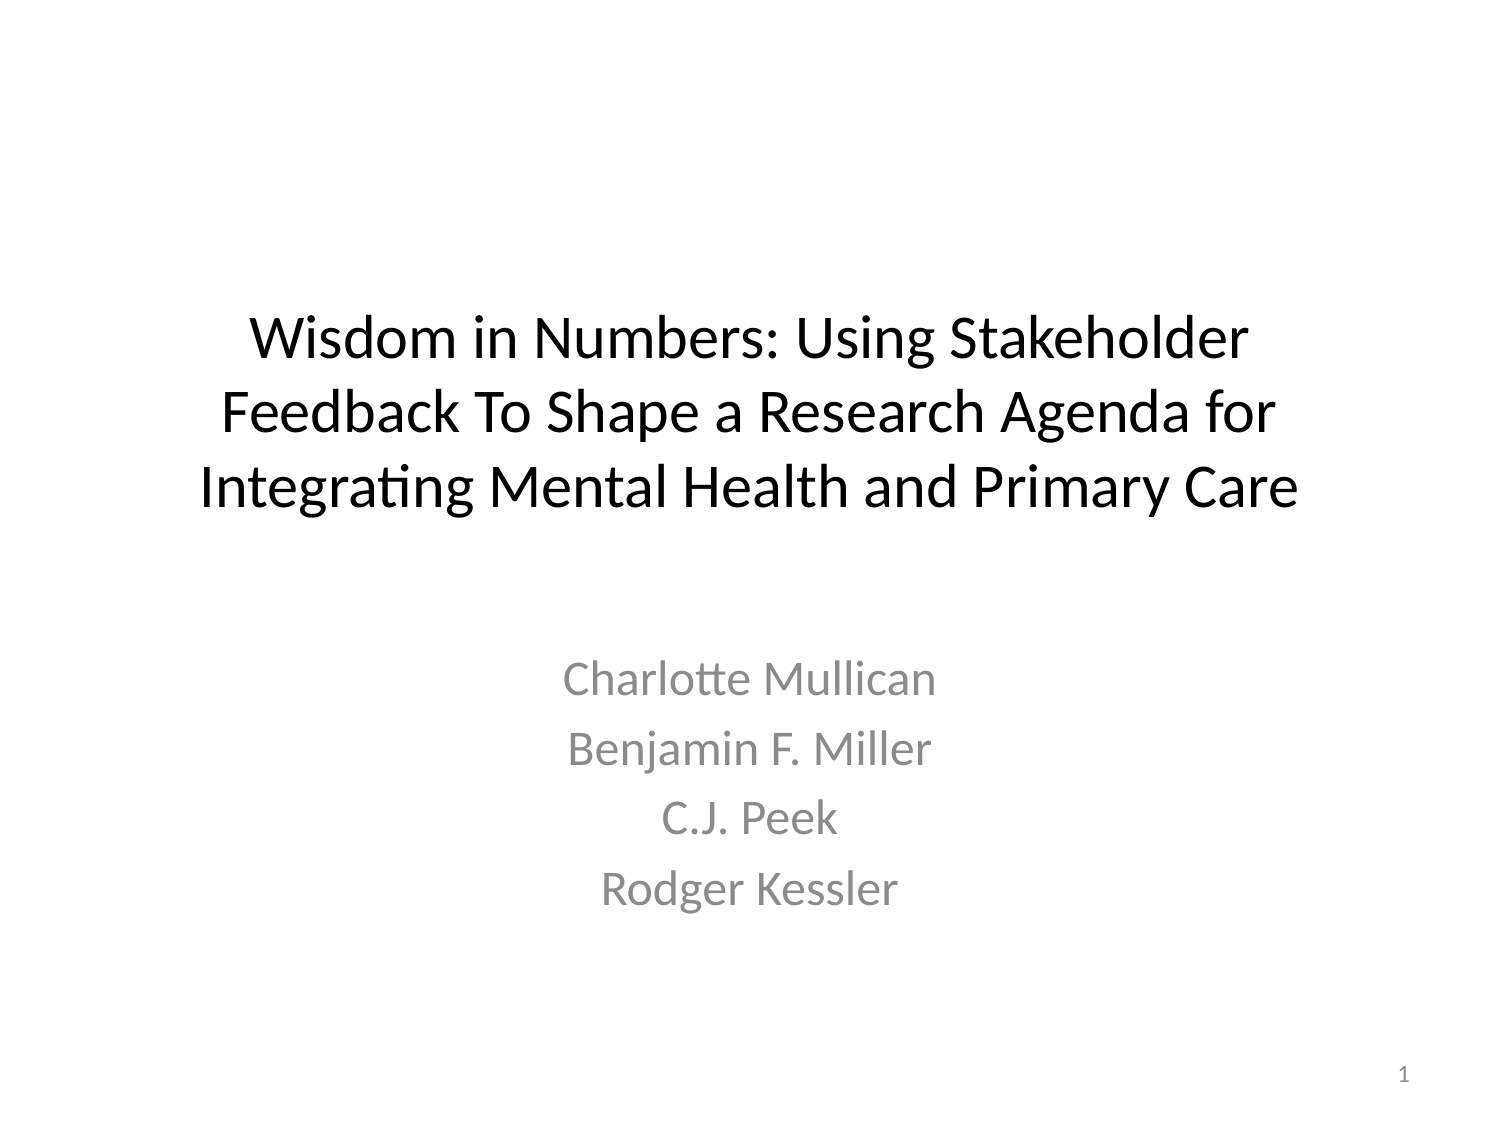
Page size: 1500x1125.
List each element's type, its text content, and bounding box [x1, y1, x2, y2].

title Wisdom in Numbers: Using Stakeholder Feedback To Shape a Research Agenda for Integrating Mental Health and Primary Care [112, 287, 1388, 529]
slide_number 1 [1074, 1042, 1425, 1103]
subtitle Charlotte Mullican Benjamin F. Miller C.J. Peek Rodger Kessler [224, 637, 1276, 926]
